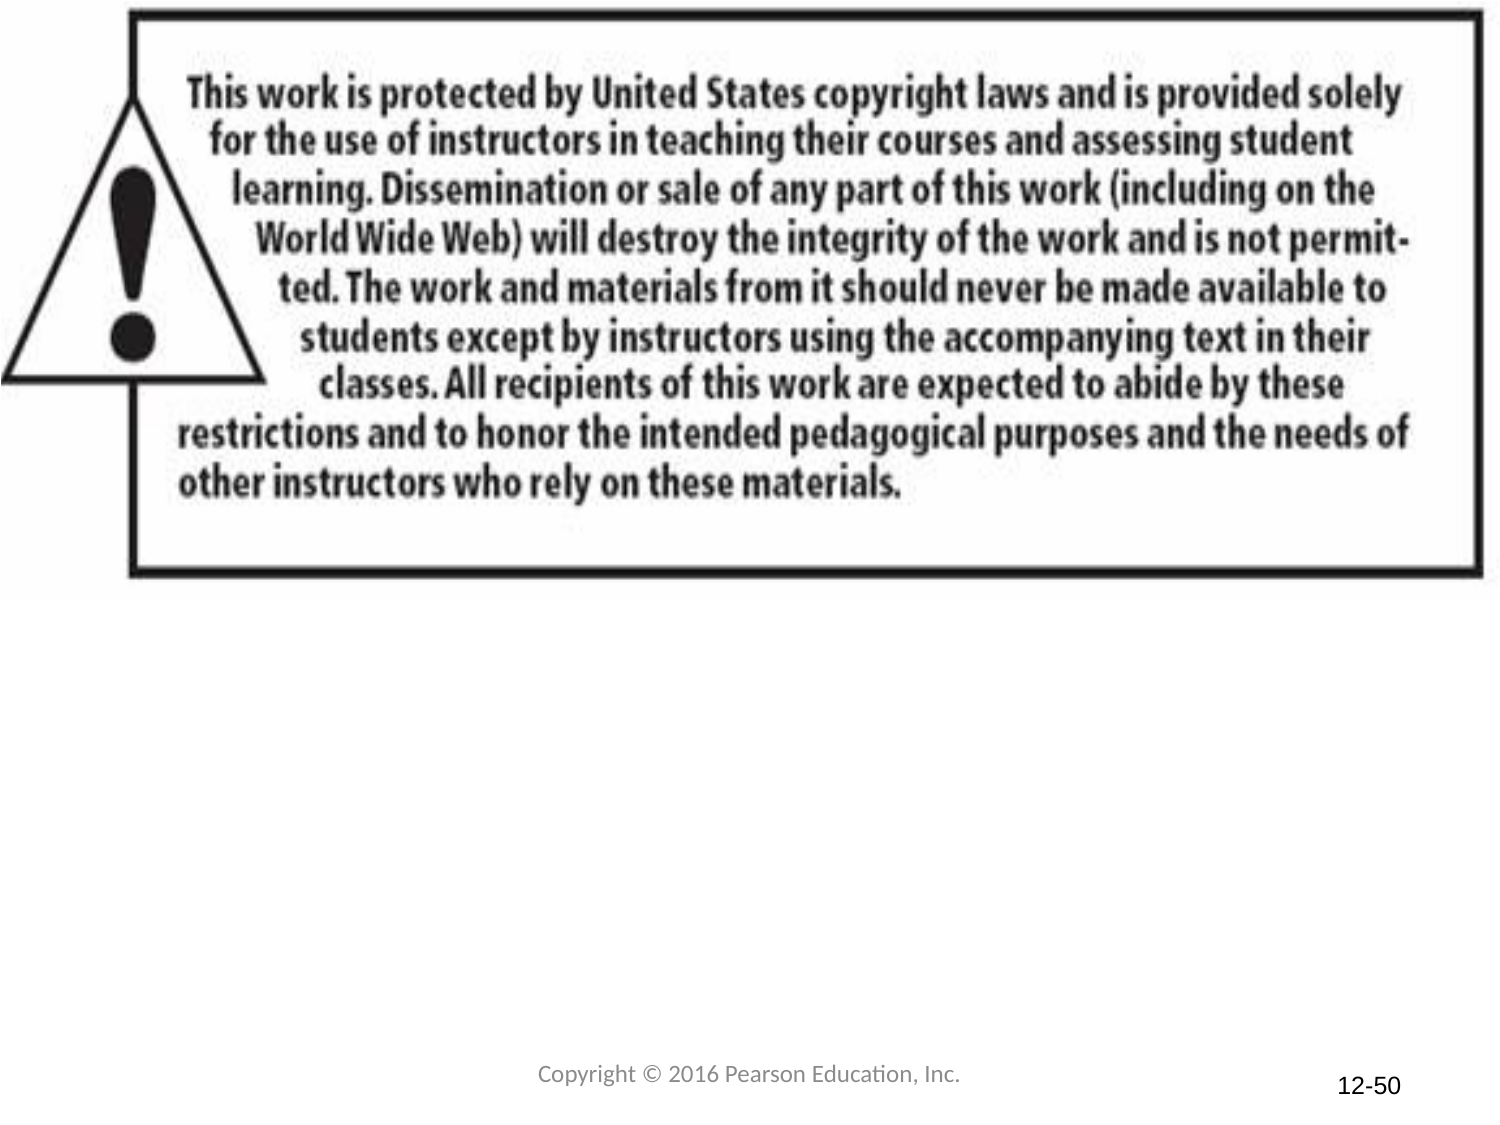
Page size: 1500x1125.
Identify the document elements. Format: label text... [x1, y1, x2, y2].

footer Copyright © 2016 Pearson Education, Inc. [512, 1042, 988, 1103]
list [0, 0, 1500, 601]
